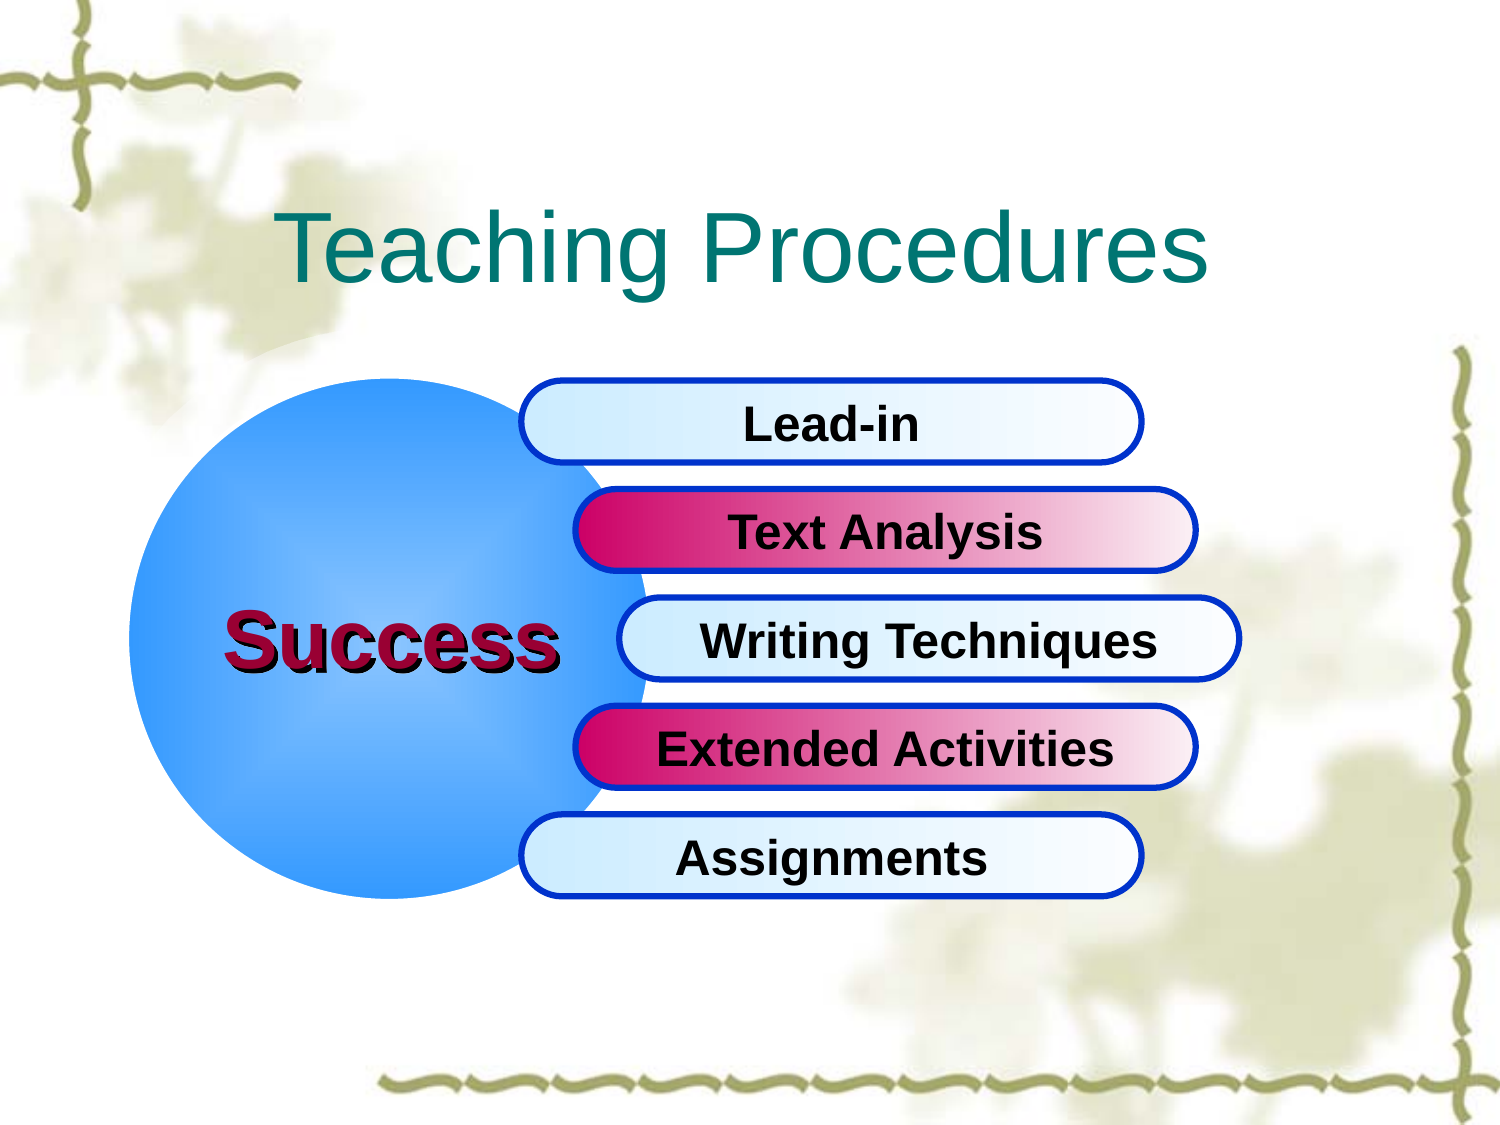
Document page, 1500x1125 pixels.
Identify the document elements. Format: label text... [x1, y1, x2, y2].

title Teaching Procedures [40, 148, 1443, 337]
picture [0, 0, 1500, 1125]
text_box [76, 326, 1240, 956]
